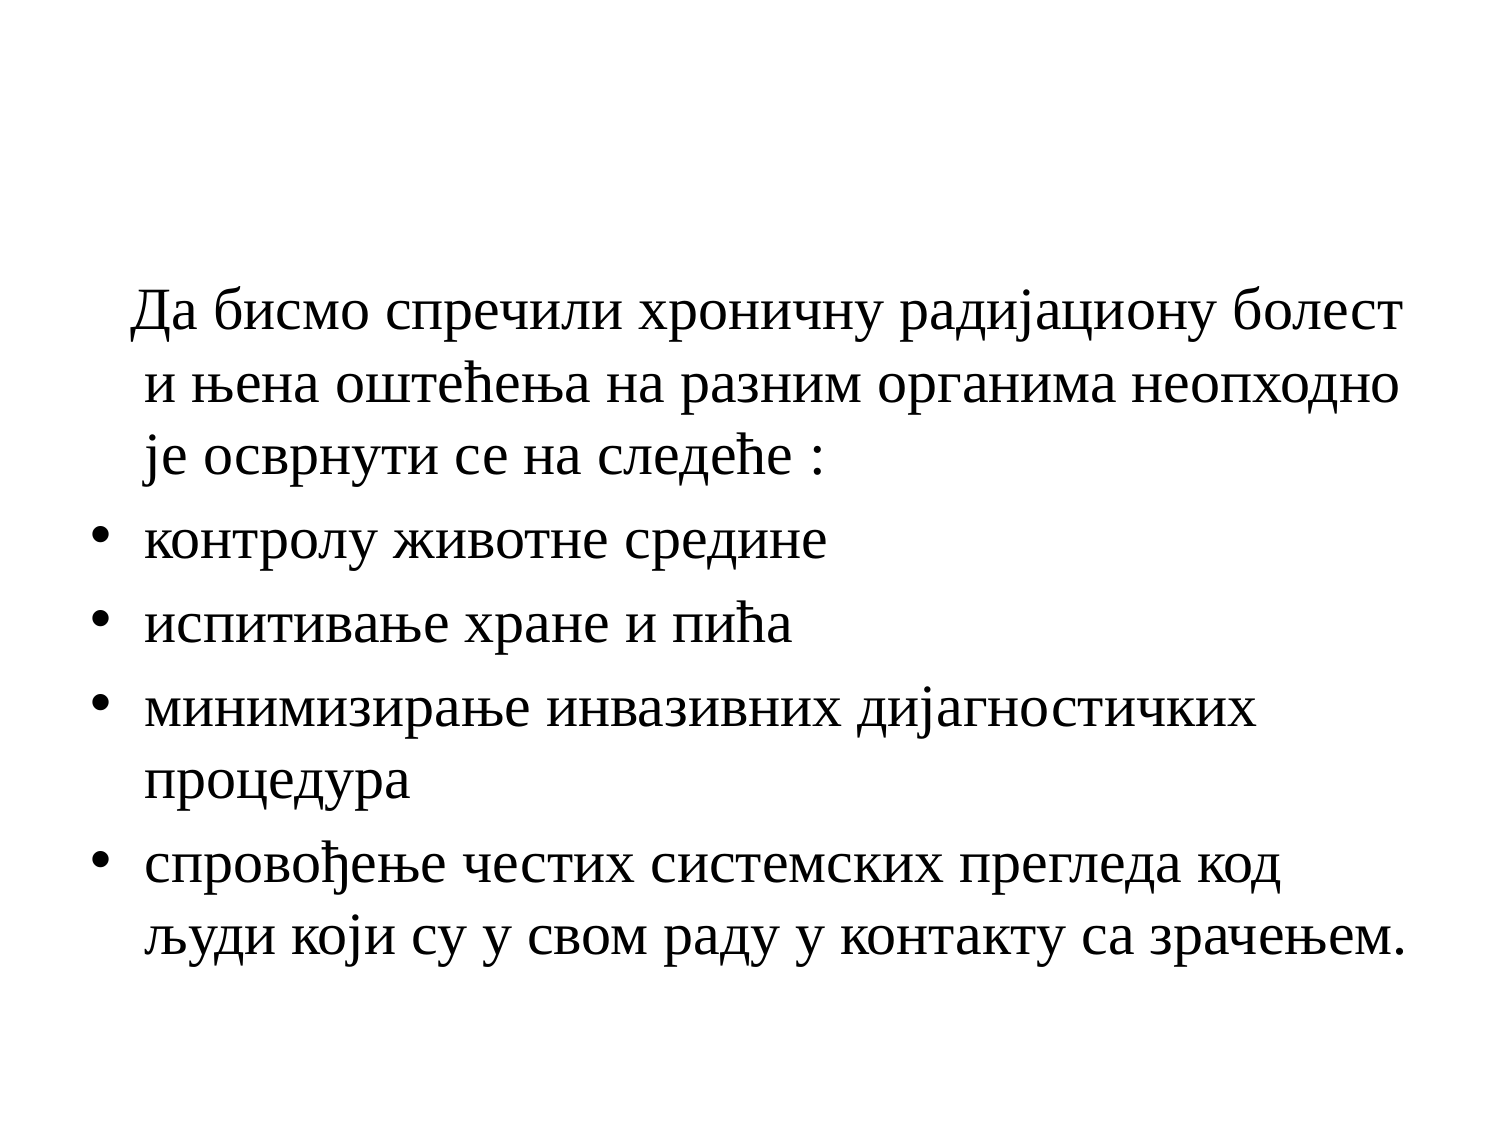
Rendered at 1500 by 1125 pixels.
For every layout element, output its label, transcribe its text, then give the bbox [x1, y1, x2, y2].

list Да бисмо спречили хроничну радијациону болест и њена оштећења на разним органима неопходно је осврнути се на следеће : контролу животне средине испитивање хране и пића минимизирање инвазивних дијагностичких процедура спровођење честих системских прегледа код људи који су у свом раду у контакту са зрачењем. [75, 262, 1425, 1005]
